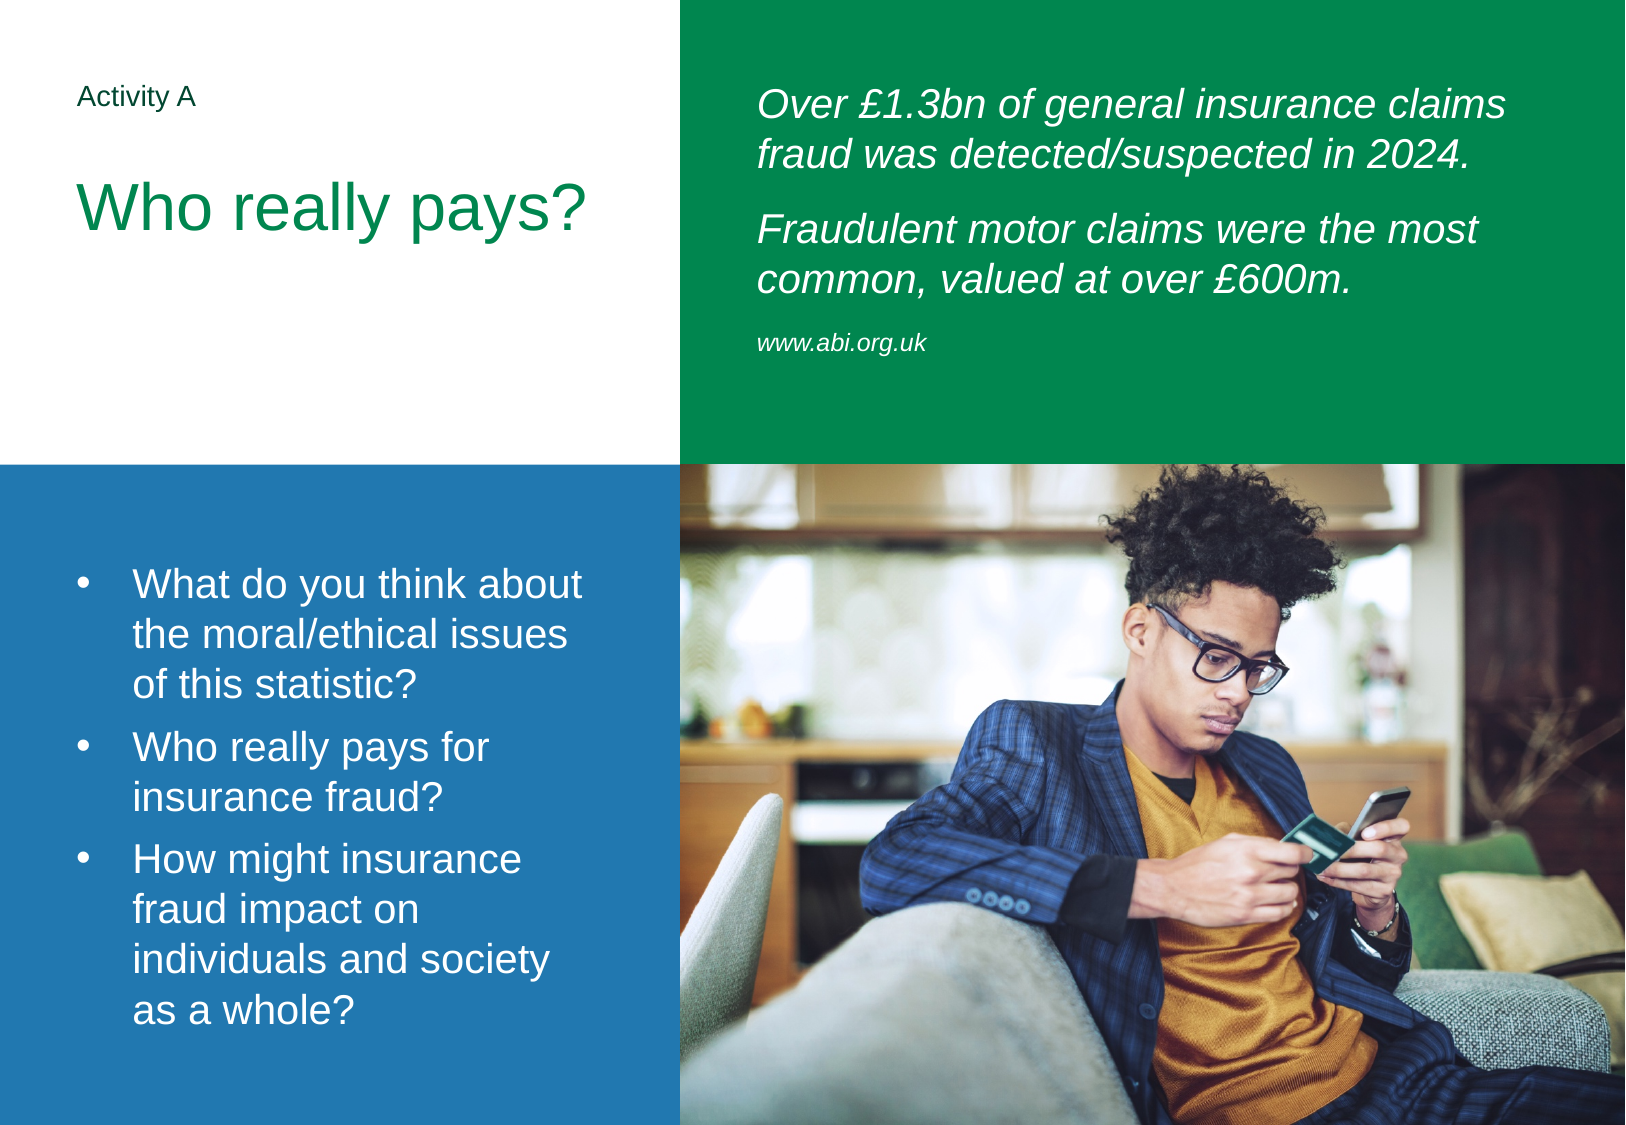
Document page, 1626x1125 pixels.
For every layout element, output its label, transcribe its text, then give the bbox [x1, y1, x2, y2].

text_box What do you think about the moral/ethical issues of this statistic? Who really pays for insurance fraud? How might insurance fraud impact on individuals and society as a whole? [0, 464, 677, 1125]
picture [679, 464, 1625, 1125]
text_box Over £1.3bn of general insurance claims fraud was detected/suspected in 2024. Fraudulent motor claims were the most common, valued at over £600m. www.abi.org.uk [680, 0, 1625, 463]
title Activity A Who really pays? [76, 76, 679, 250]
